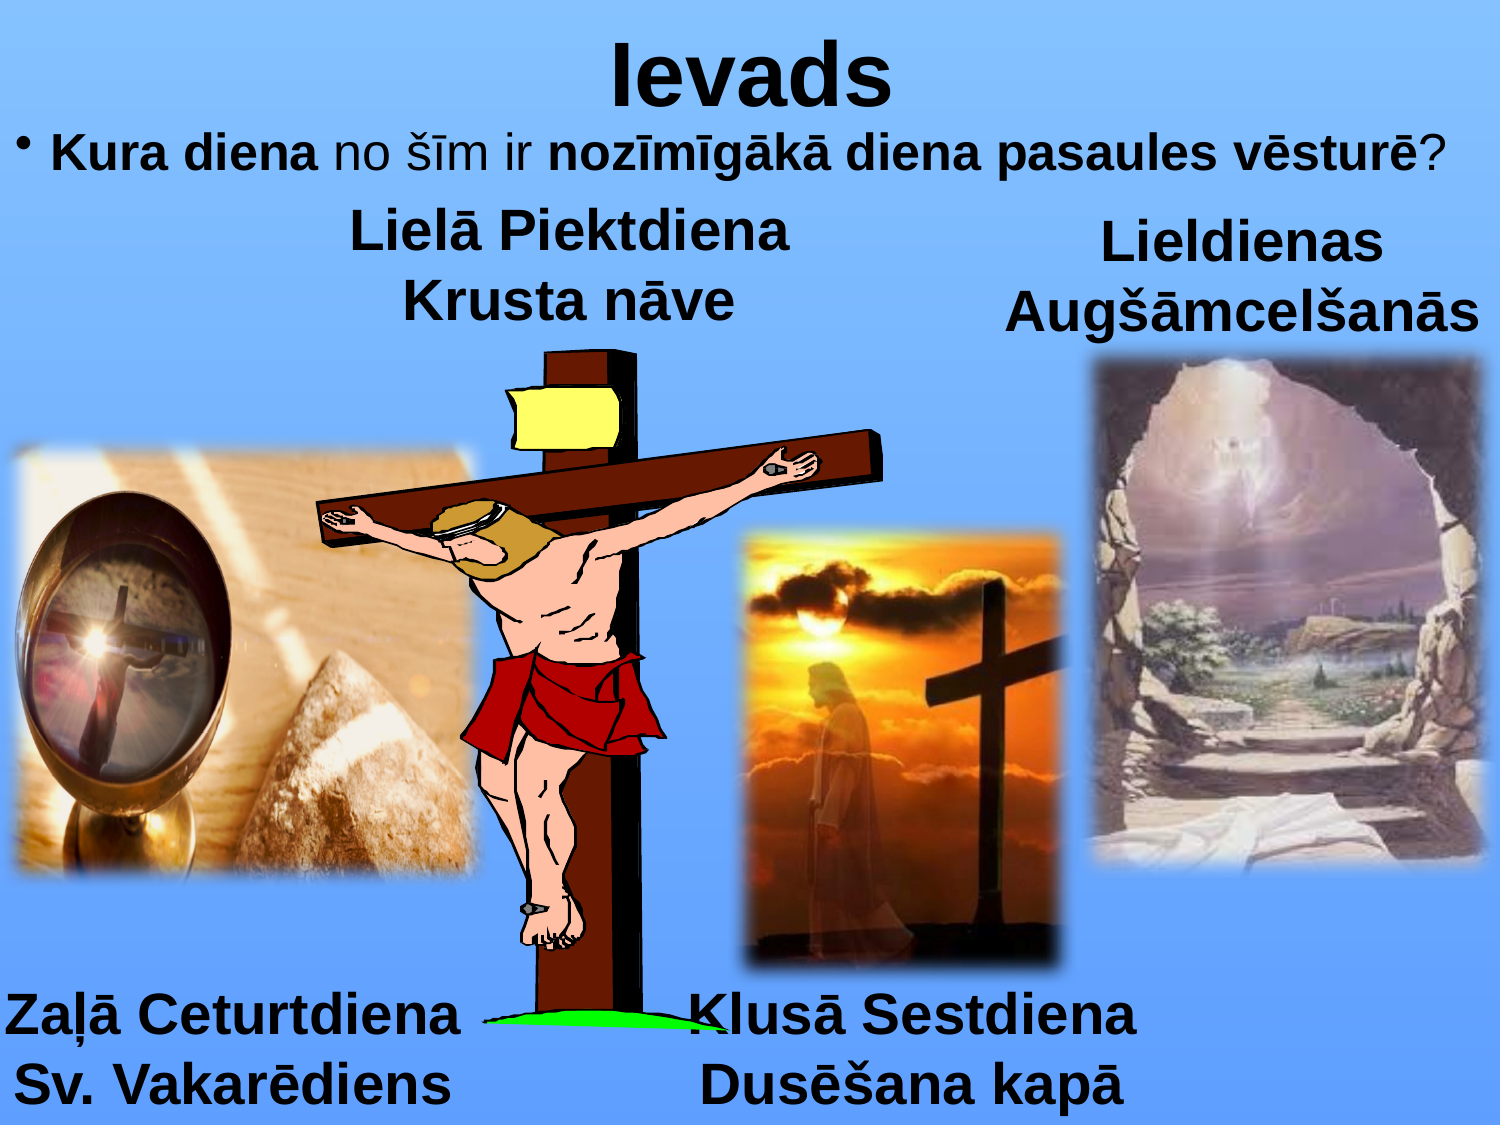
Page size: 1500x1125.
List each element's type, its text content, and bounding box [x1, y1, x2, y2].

text_box Klusā Sestdiena Dusēšana kapā [655, 968, 1170, 1124]
title Ievads [76, 0, 1428, 110]
text_box Kura diena no šīm ir nozīmīgākā diena pasaules vēsturē? [0, 110, 1500, 189]
text_box Zaļā Ceturtdiena Sv. Vakarēdiens [0, 968, 491, 1124]
picture [0, 337, 1500, 1031]
text_box Lieldienas Augšāmcelšanās [986, 196, 1500, 351]
text_box Lielā Piektdiena Krusta nāve [312, 184, 827, 340]
